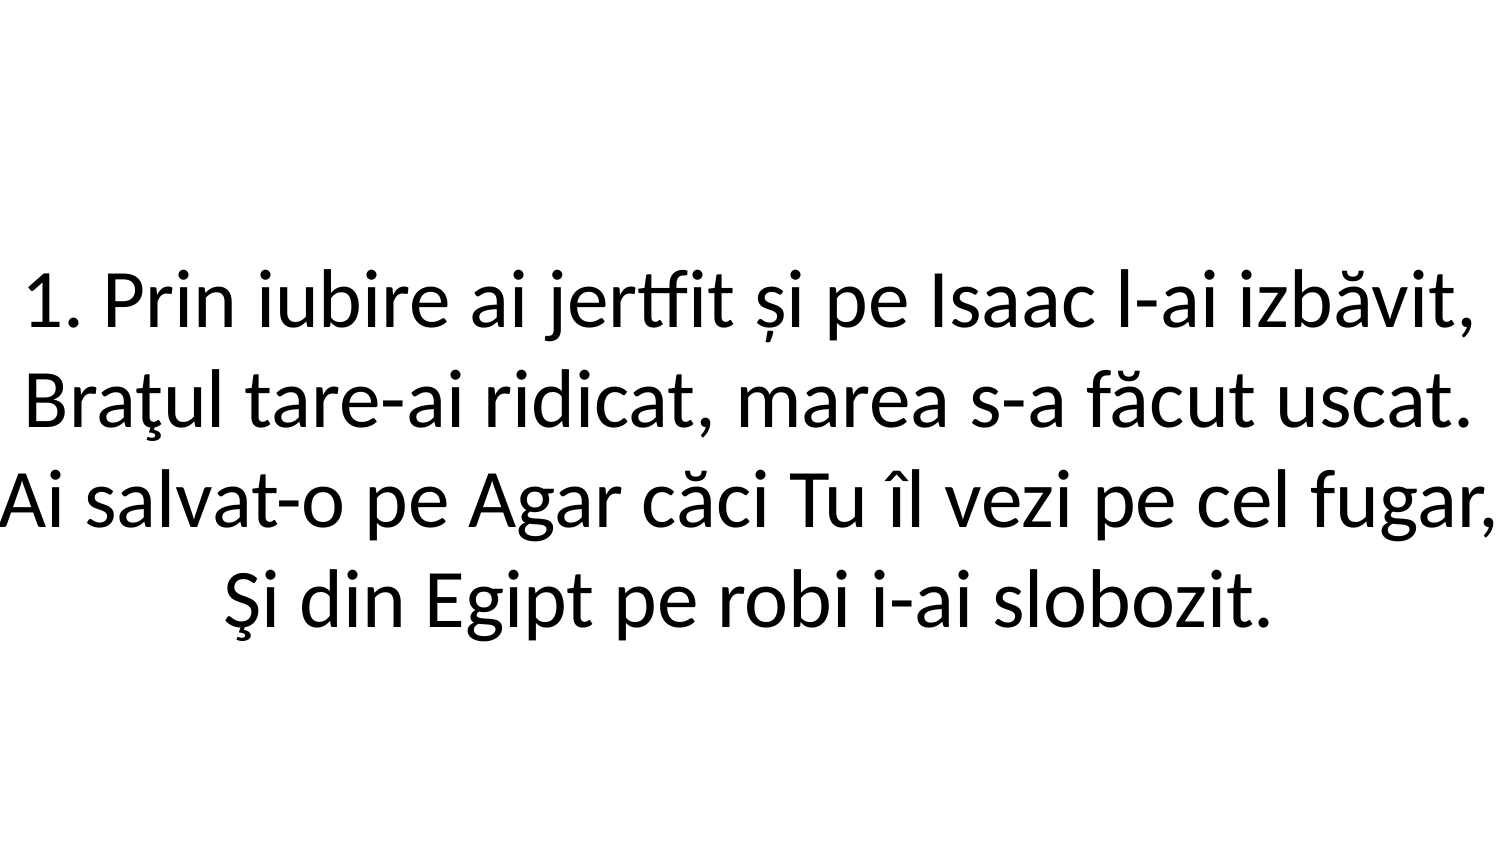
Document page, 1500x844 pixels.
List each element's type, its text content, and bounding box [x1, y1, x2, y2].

text_box 1. Prin iubire ai jertfit și pe Isaac l-ai izbăvit, Braţul tare-ai ridicat, marea s-a făcut uscat. Ai salvat-o pe Agar căci Tu îl vezi pe cel fugar, Şi din Egipt pe robi i-ai slobozit. [0, 192, 1500, 652]
